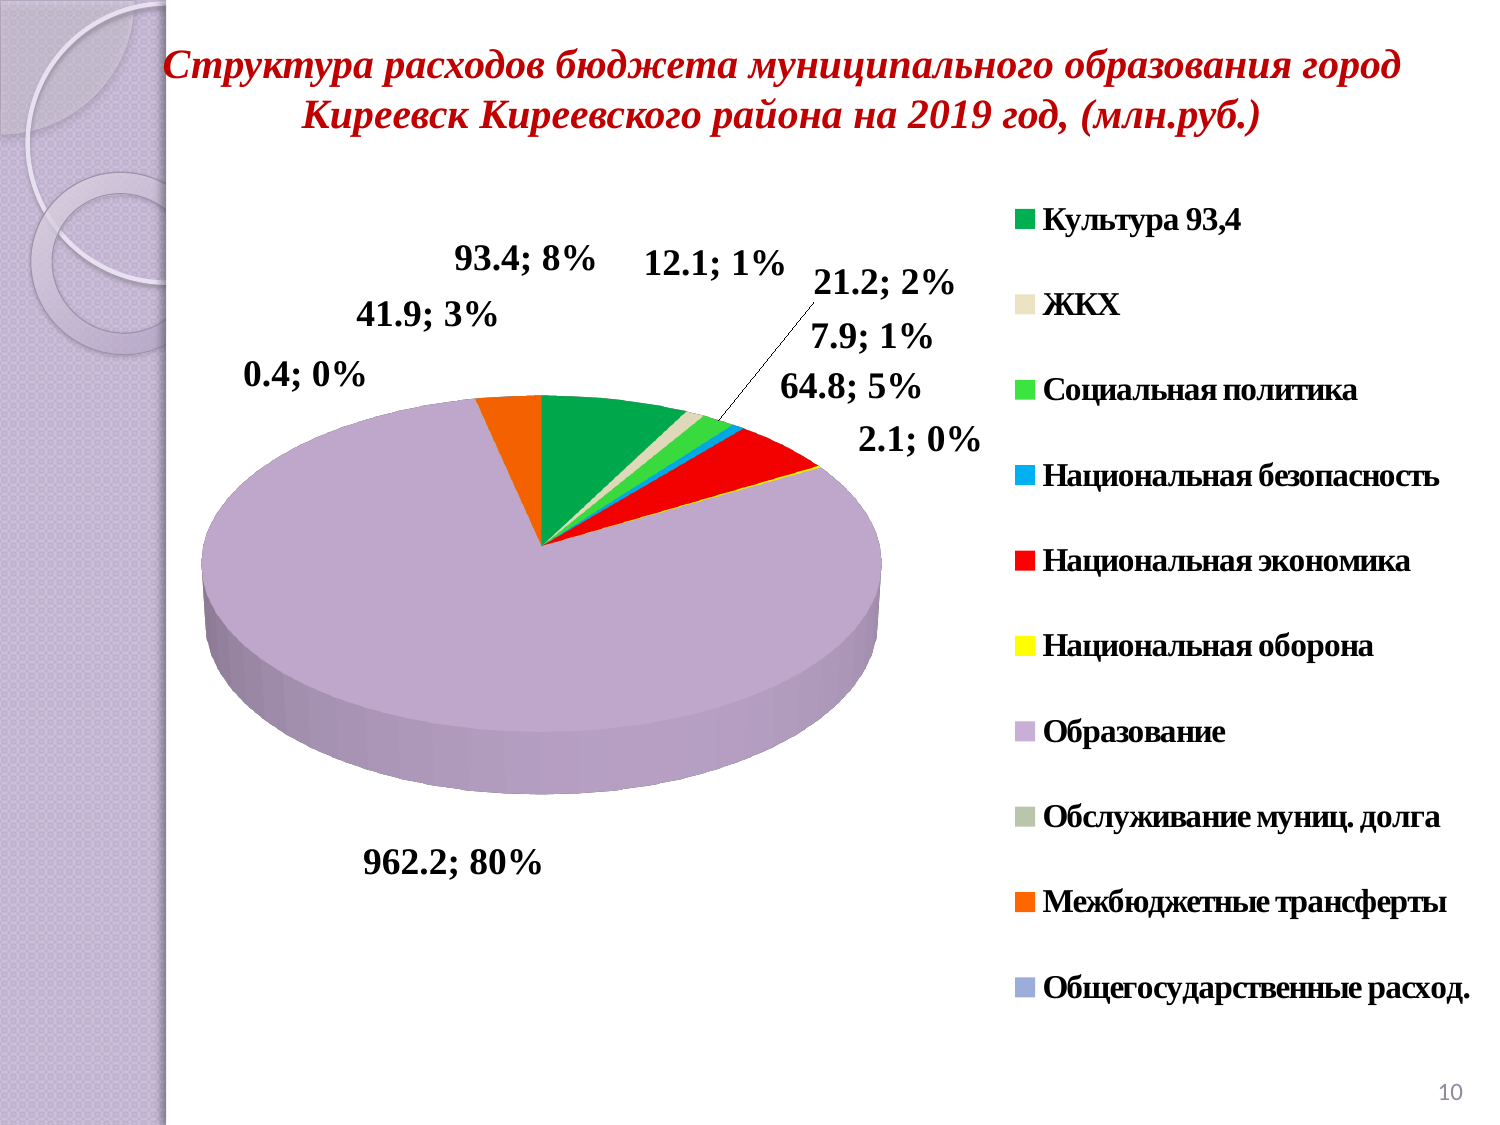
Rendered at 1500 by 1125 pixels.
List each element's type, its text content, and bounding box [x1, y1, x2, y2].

chart [116, 152, 1500, 1055]
slide_number 10 [1413, 1066, 1488, 1113]
title Структура расходов бюджета муниципального образования город Киреевск Киреевского района на 2019 год, (млн.руб.) [82, 23, 1482, 150]
